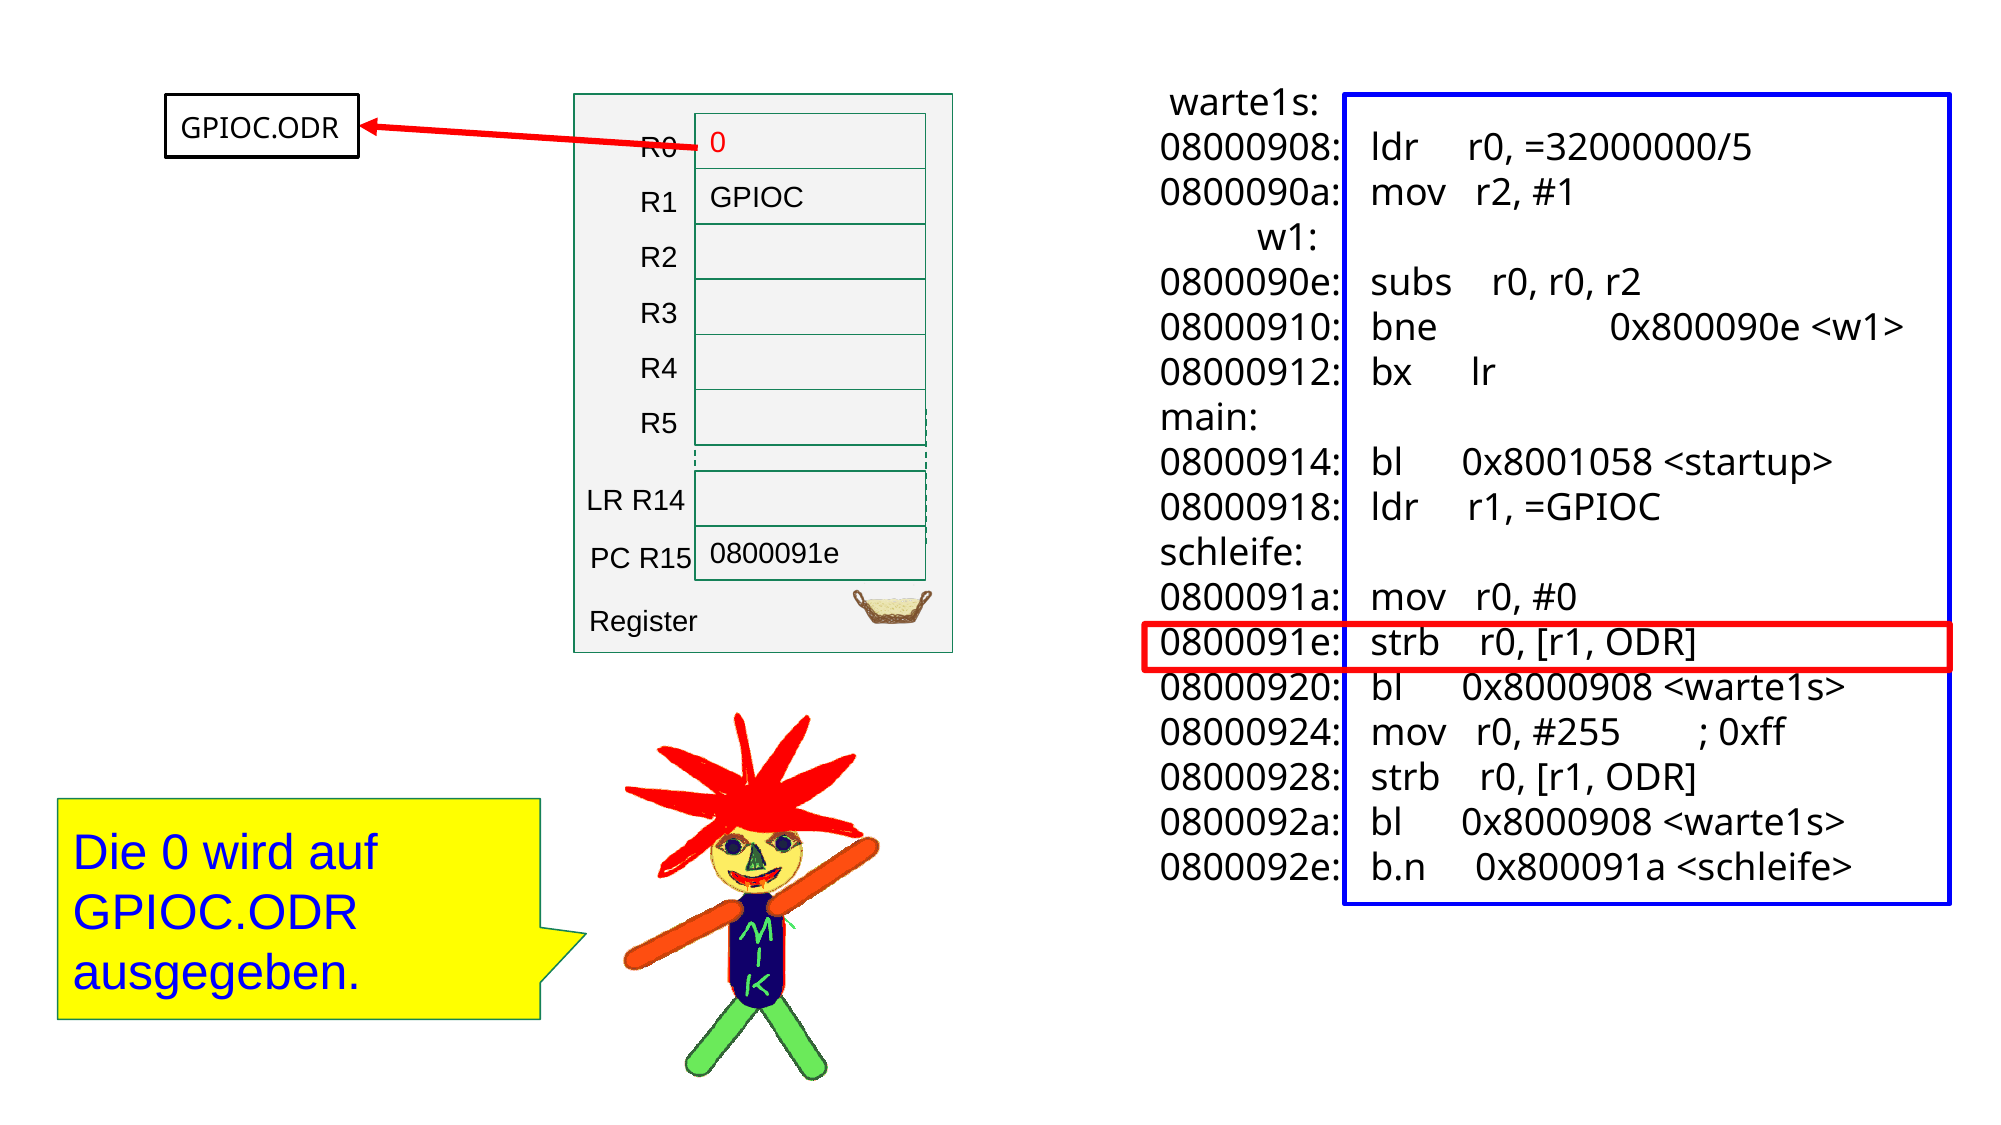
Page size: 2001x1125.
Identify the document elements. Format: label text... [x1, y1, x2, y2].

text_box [573, 93, 953, 653]
text_box [1144, 624, 1950, 670]
text_box warte1s: 08000908: ldr r0, =32000000/5 0800090a: mov r2, #1 w1: 0800090e: subs r0, r0, r2 08000910: bne 0x800090e <w1> 08000912: bx lr main: 08000914: bl 0x8001058 <startup> 08000918: ldr r1, =GPIOC schleife: 0800091a: mov r0, #0 0800091e: strb r0, [r1, ODR] 08000920: bl 0x8000908 <warte1s> 08000924: mov r0, #255 ; 0xff 08000928: strb r0, [r1, ODR] 0800092a: bl 0x8000908 <warte1s> 0800092e: b.n 0x800091a <schleife> [1144, 70, 1950, 624]
text_box GPIOC.ODR [165, 94, 359, 157]
text_box warte1s: 08000908: ldr r0, =32000000/5 0800090a: mov r2, #1 w1: 0800090e: subs r0, r0, r2 08000910: bne 0x800090e <w1> 08000912: bx lr main: 08000914: bl 0x8001058 <startup> 08000918: ldr r1, =GPIOC schleife: 0800091a: mov r0, #0 0800091e: strb r0, [r1, ODR] 08000920: bl 0x8000908 <warte1s> 08000924: mov r0, #255 ; 0xff 08000928: strb r0, [r1, ODR] 0800092a: bl 0x8000908 <warte1s> 0800092e: b.n 0x800091a <schleife> [1144, 670, 1344, 904]
text_box [1344, 94, 1950, 624]
text_box [1344, 670, 1950, 904]
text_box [358, 125, 699, 149]
text_box Die 0 wird auf GPIOC.ODR ausgegeben. [57, 798, 587, 1020]
picture [596, 703, 897, 1089]
